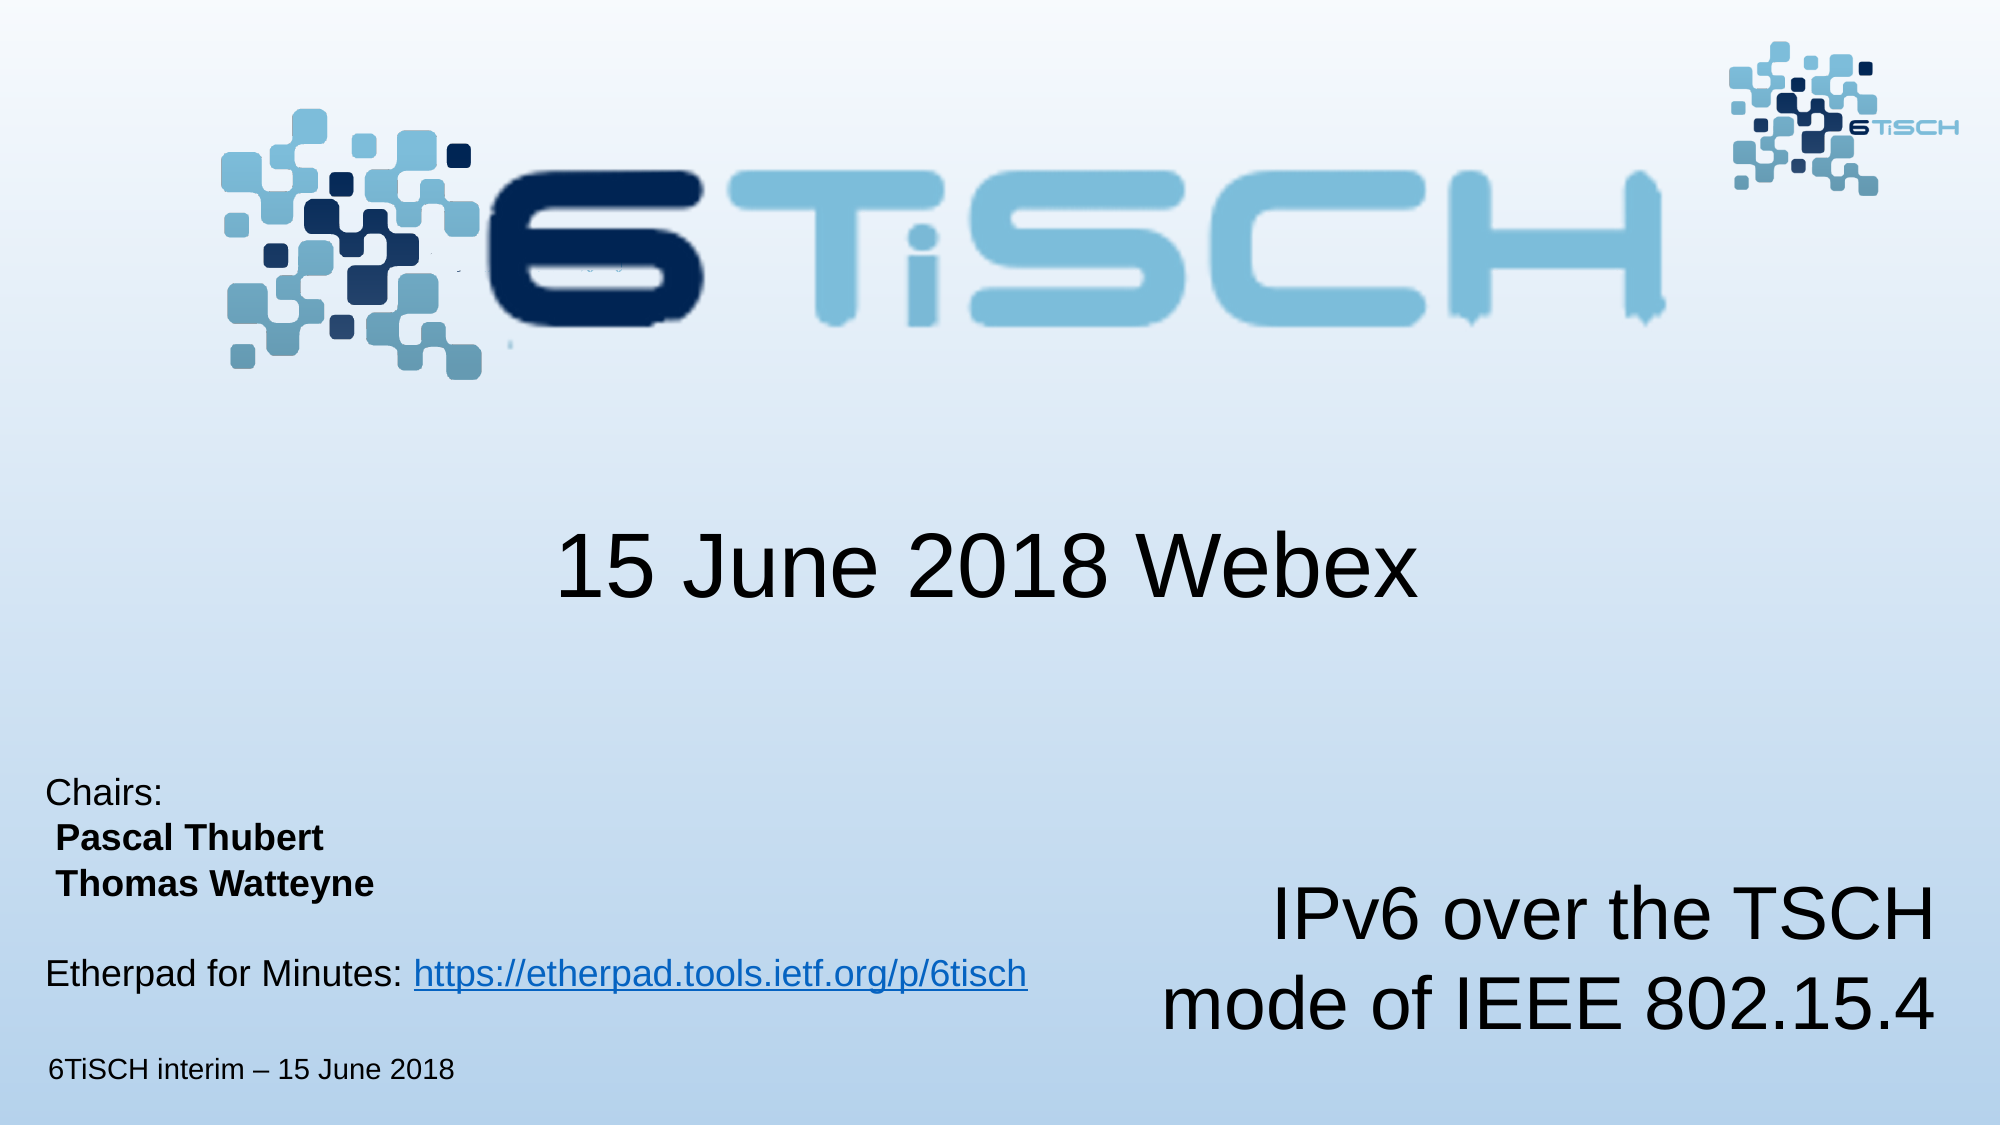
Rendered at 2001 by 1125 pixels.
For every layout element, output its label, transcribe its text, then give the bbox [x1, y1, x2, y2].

picture [1725, 37, 1963, 200]
text_box Chairs: Pascal Thubert Thomas Watteyne Etherpad for Minutes: https://etherpad.tools.ietf.org/p/6tisch [30, 769, 1358, 1045]
text_box IPv6 over the TSCH mode of IEEE 802.15.4 [1089, 791, 1952, 1119]
picture [213, 101, 1703, 387]
text_box 15 June 2018 Webex [349, 439, 1625, 681]
